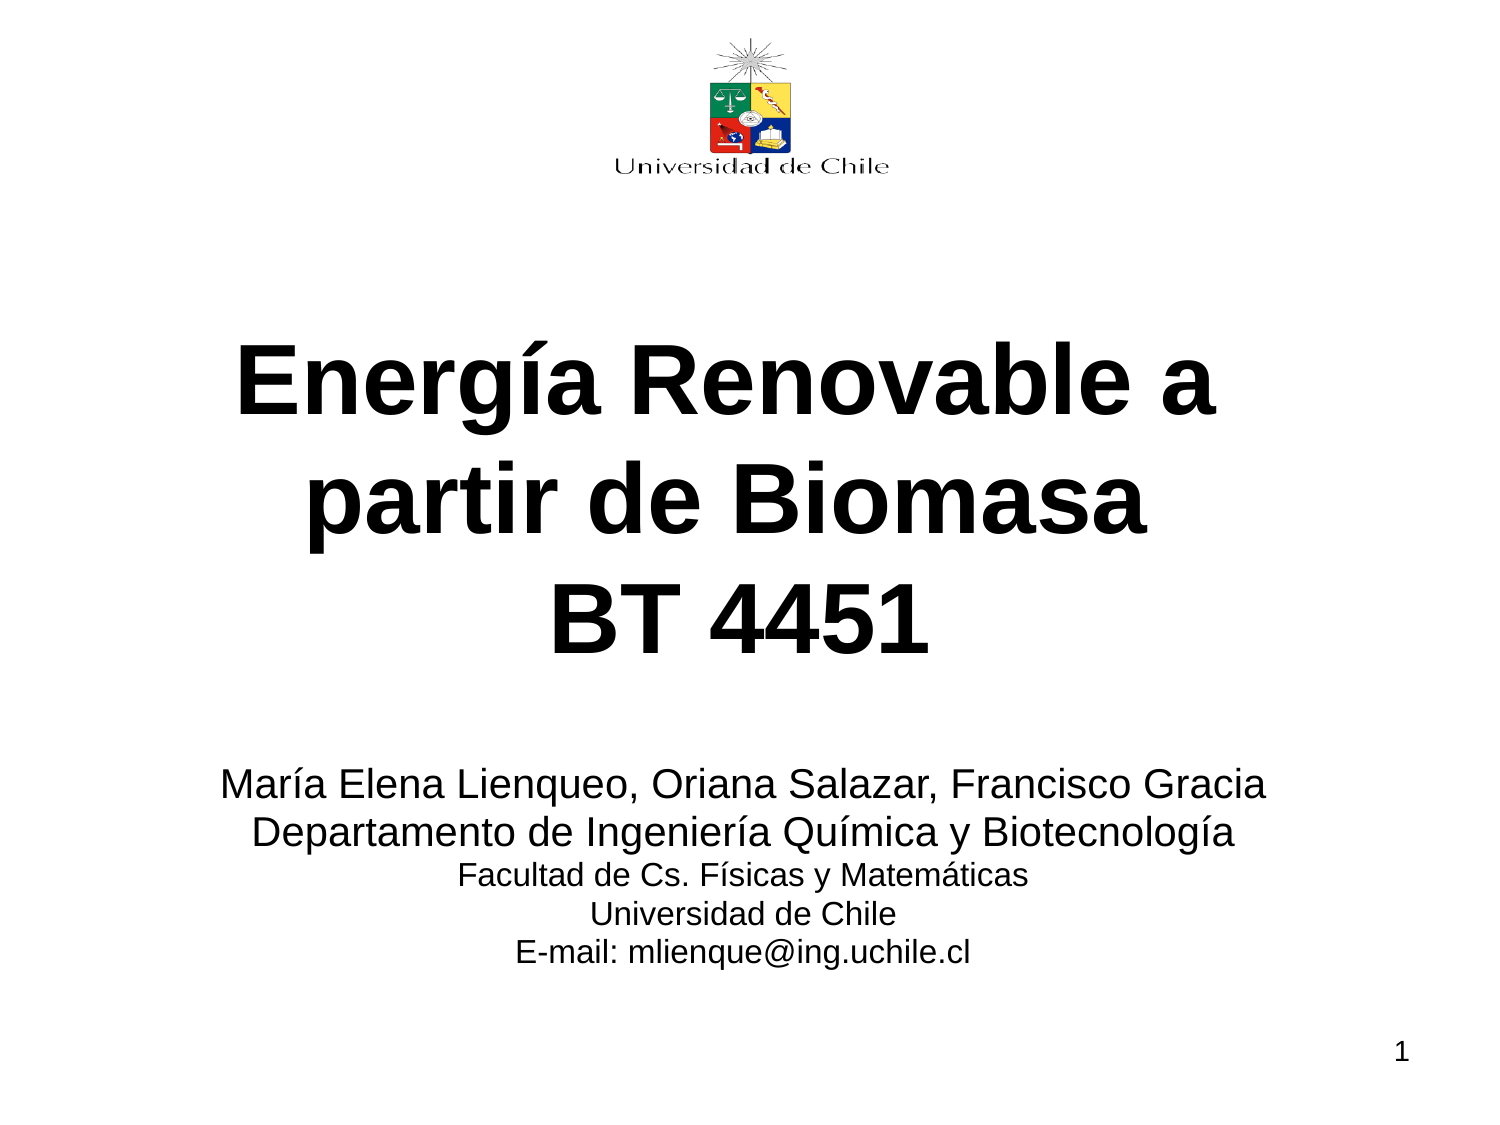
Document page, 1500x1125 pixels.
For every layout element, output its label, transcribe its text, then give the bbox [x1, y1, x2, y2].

subtitle María Elena Lienqueo, Oriana Salazar, Francisco Gracia Departamento de Ingeniería Química y Biotecnología Facultad de Cs. Físicas y Matemáticas Universidad de Chile E-mail: mlienque@ing.uchile.cl [81, 758, 1406, 1125]
slide_number 1 [1074, 1024, 1426, 1103]
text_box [609, 34, 896, 176]
title Energía Renovable a partir de Biomasa BT 4451 [88, 373, 1364, 615]
